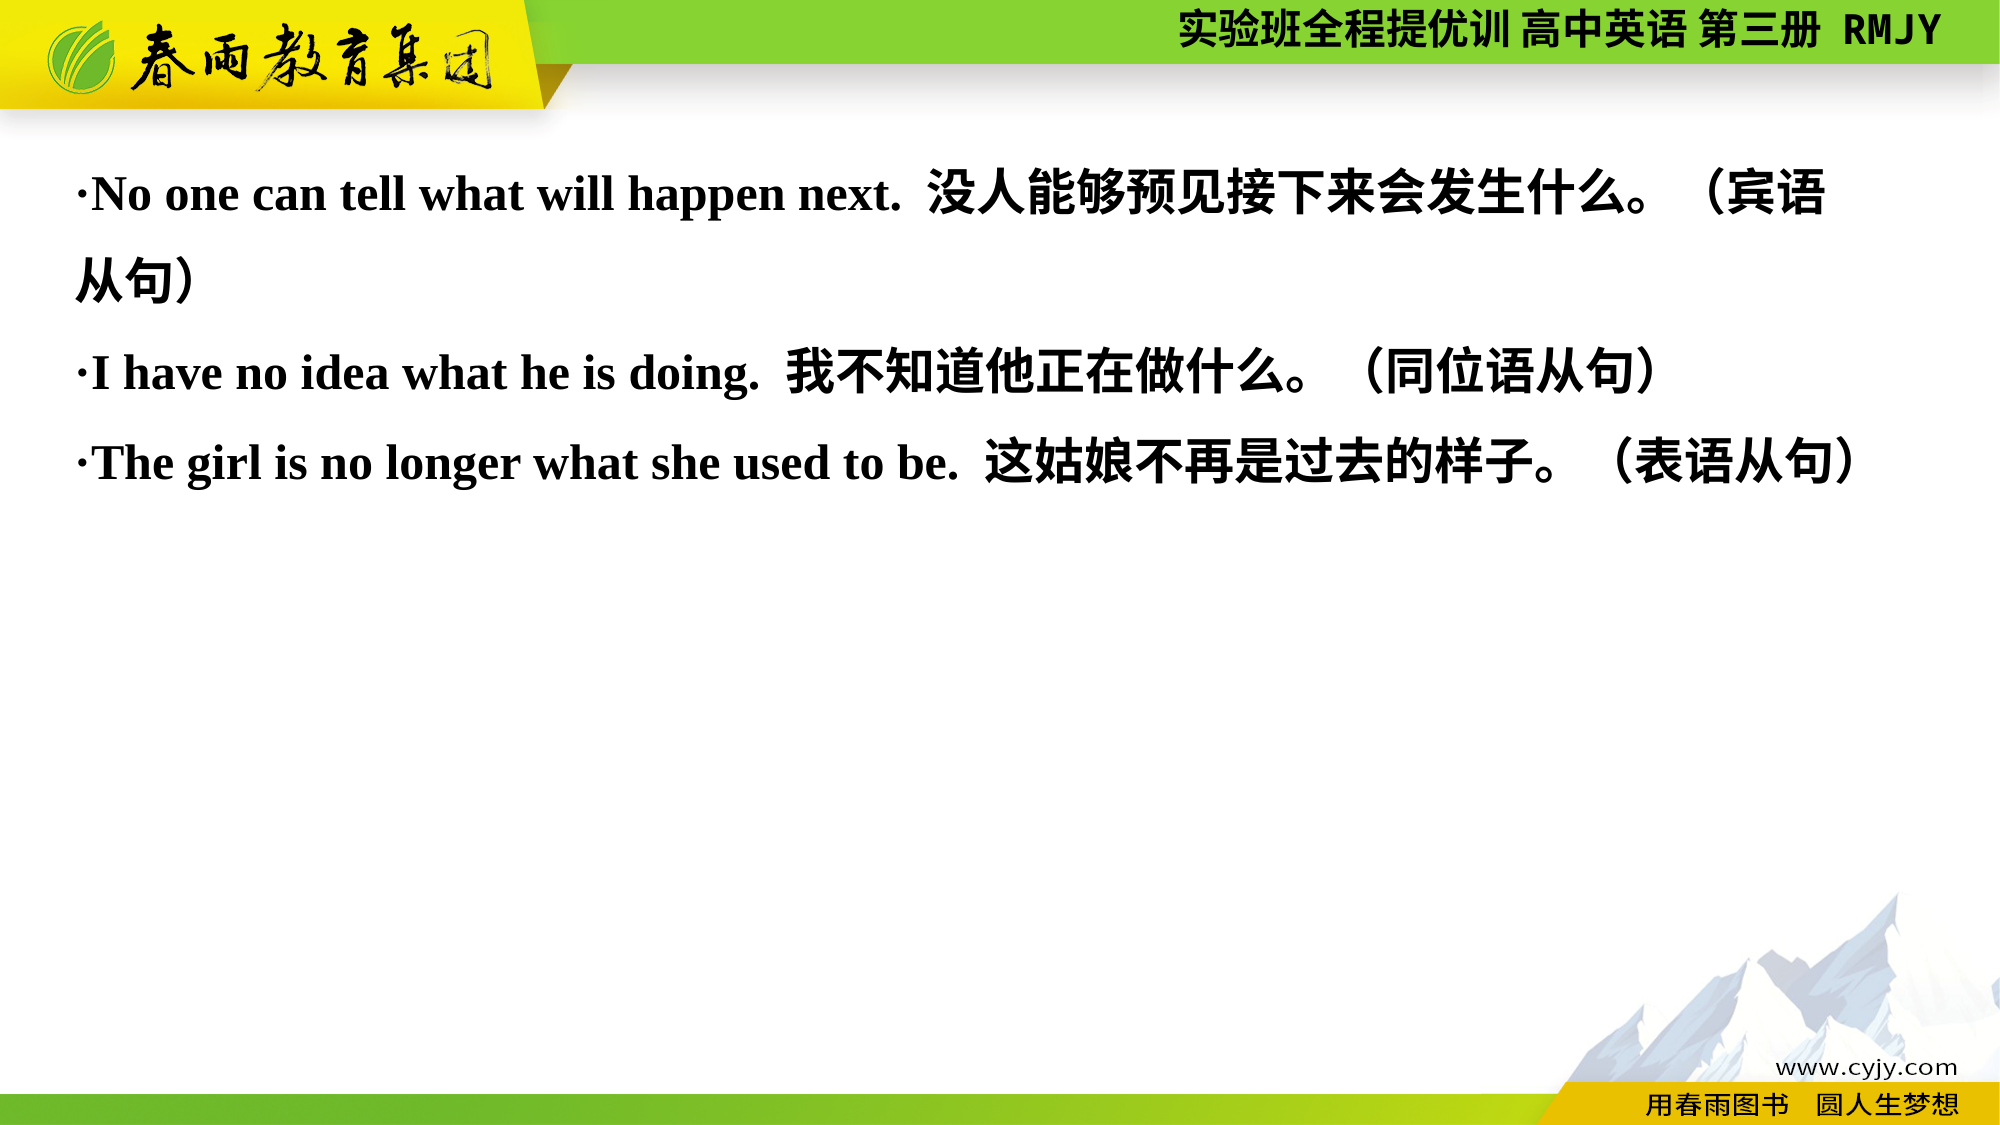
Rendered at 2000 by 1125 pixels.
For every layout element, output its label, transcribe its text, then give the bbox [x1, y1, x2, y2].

list ·No one can tell what will happen next. 没人能够预见接下来会发生什么。（宾语 从句） ·I have no idea what he is doing. 我不知道他正在做什么。（同位语从句） ·The girl is no longer what she used to be. 这姑娘不再是过去的样子。（表语从句） [59, 122, 1944, 490]
picture [0, 0, 2000, 1125]
